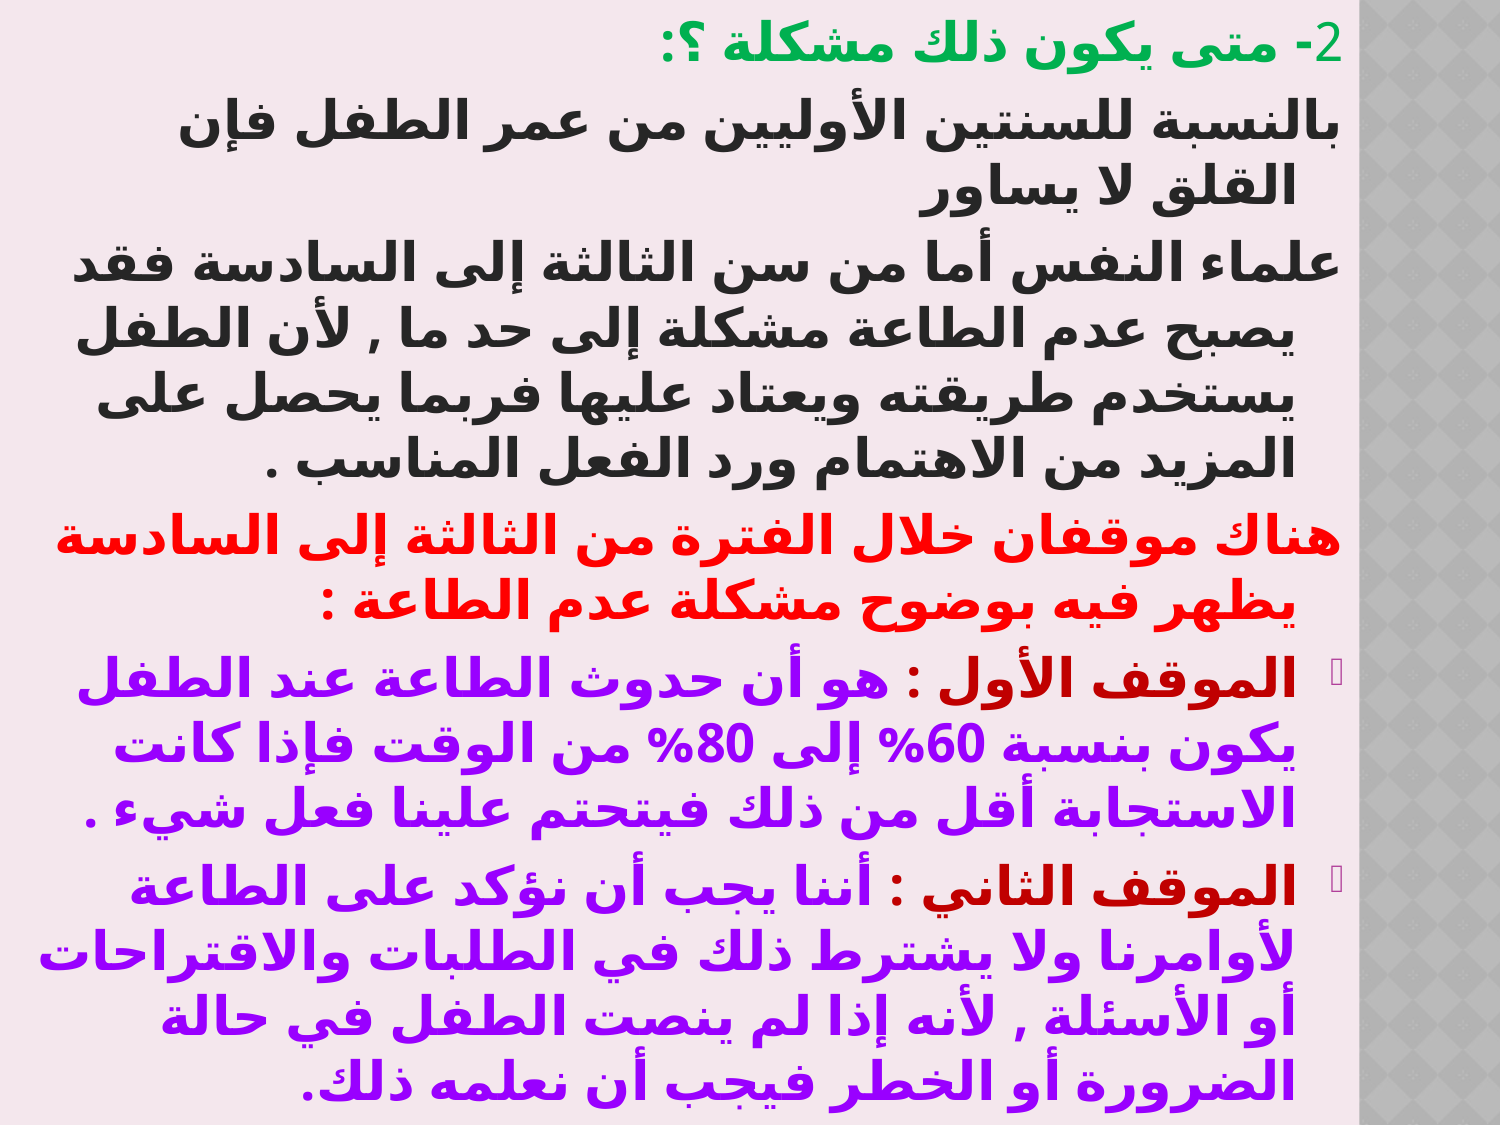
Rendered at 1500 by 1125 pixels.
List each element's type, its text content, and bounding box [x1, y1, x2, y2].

list 2- متى يكون ذلك مشكلة ؟: بالنسبة للسنتين الأوليين من عمر الطفل فإن القلق لا يساور علماء النفس أما من سن الثالثة إلى السادسة فقد يصبح عدم الطاعة مشكلة إلى حد ما , لأن الطفل يستخدم طريقته ويعتاد عليها فربما يحصل على المزيد من الاهتمام ورد الفعل المناسب . هناك موقفان خلال الفترة من الثالثة إلى السادسة يظهر فيه بوضوح مشكلة عدم الطاعة : الموقف الأول : هو أن حدوث الطاعة عند الطفل يكون بنسبة 60% إلى 80% من الوقت فإذا كانت الاستجابة أقل من ذلك فيتحتم علينا فعل شيء . الموقف الثاني : أننا يجب أن نؤكد على الطاعة لأوامرنا ولا يشترط ذلك في الطلبات والاقتراحات أو الأسئلة , لأنه إذا لم ينصت الطفل في حالة الضرورة أو الخطر فيجب أن نعلمه ذلك. [0, 0, 1360, 1125]
